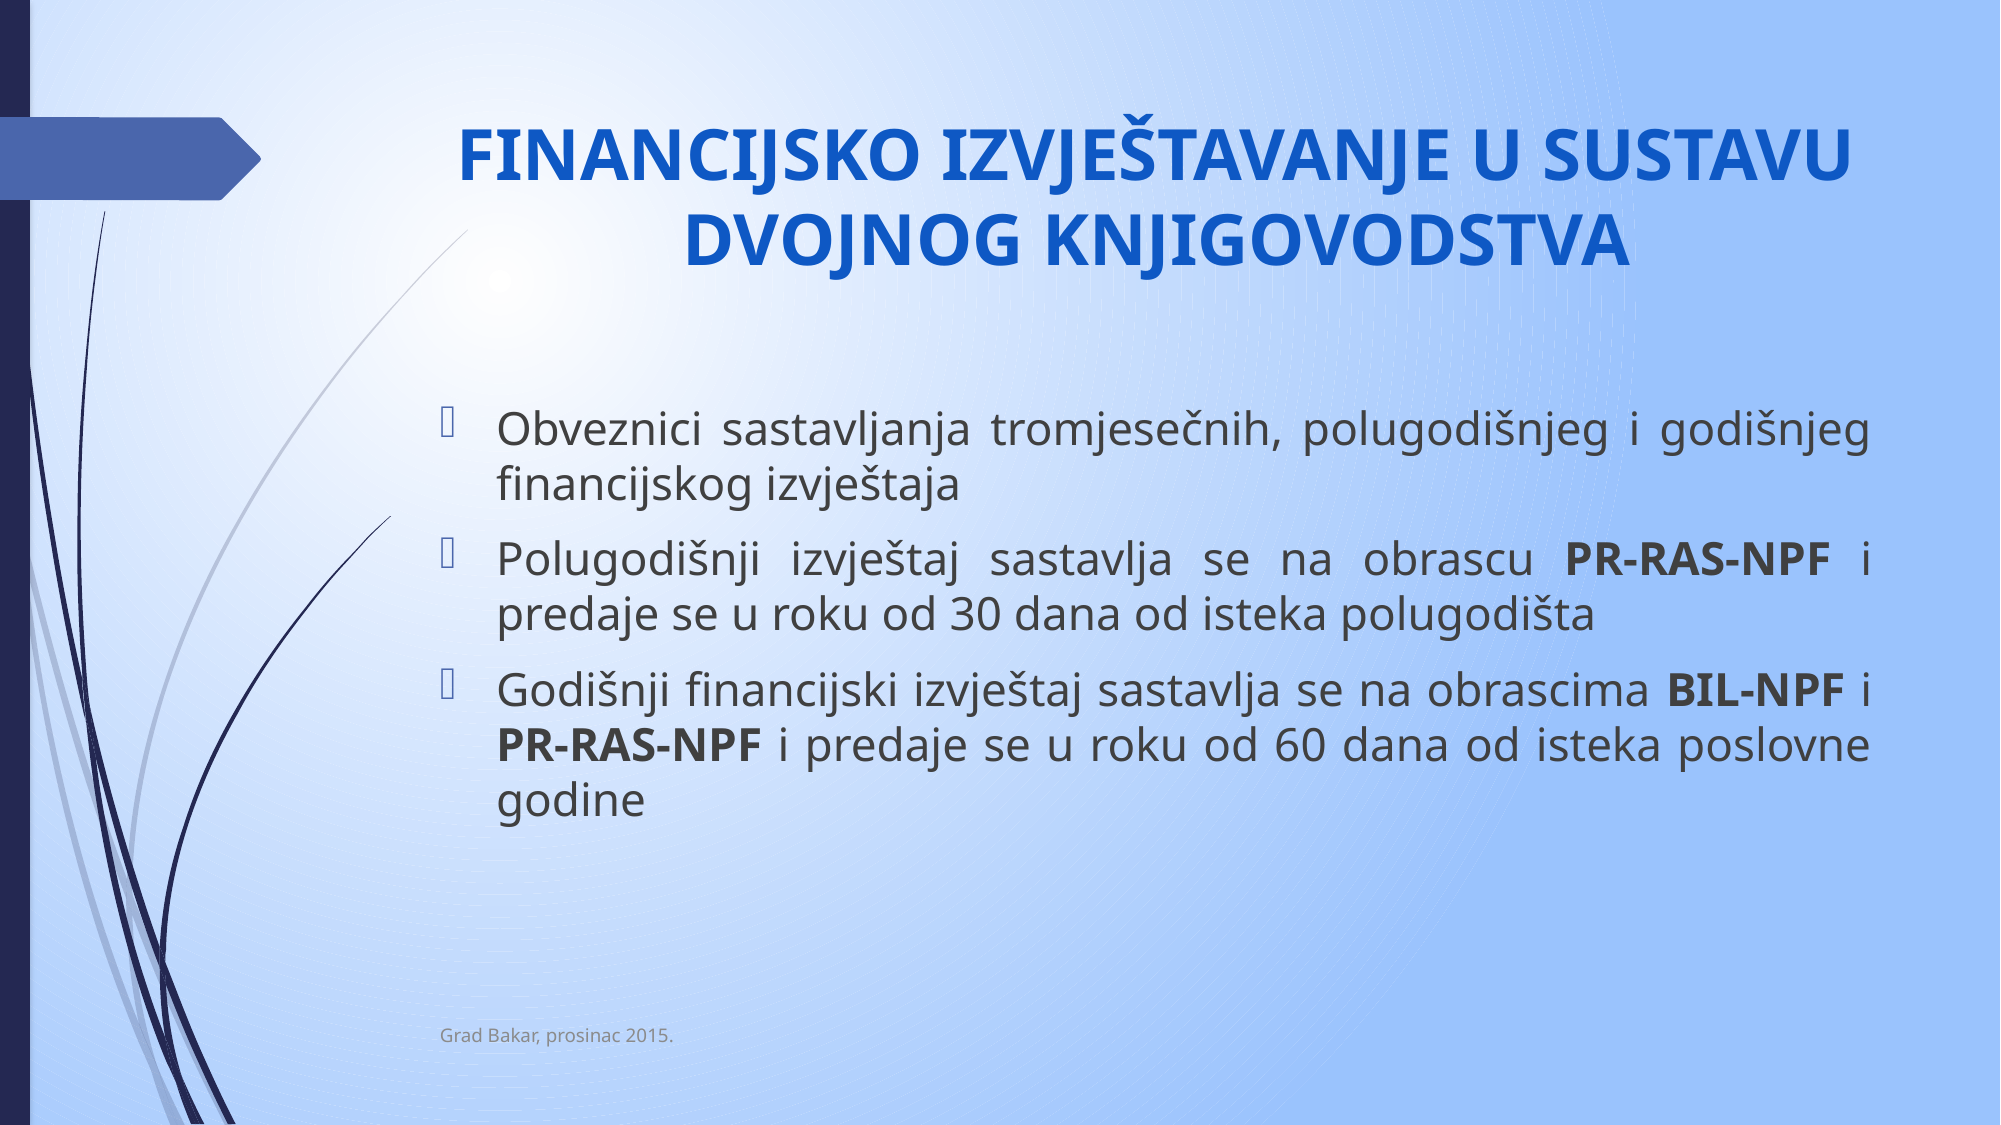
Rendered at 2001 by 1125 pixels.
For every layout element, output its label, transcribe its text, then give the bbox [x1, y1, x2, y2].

list Obveznici sastavljanja tromjesečnih, polugodišnjeg i godišnjeg financijskog izvještaja Polugodišnji izvještaj sastavlja se na obrascu PR-RAS-NPF i predaje se u roku od 30 dana od isteka polugodišta Godišnji financijski izvještaj sastavlja se na obrascima BIL-NPF i PR-RAS-NPF i predaje se u roku od 60 dana od isteka poslovne godine [424, 391, 1888, 970]
footer Grad Bakar, prosinac 2015. [424, 1006, 1675, 1067]
title FINANCIJSKO IZVJEŠTAVANJE U SUSTAVU DVOJNOG KNJIGOVODSTVA [425, 102, 1888, 313]
